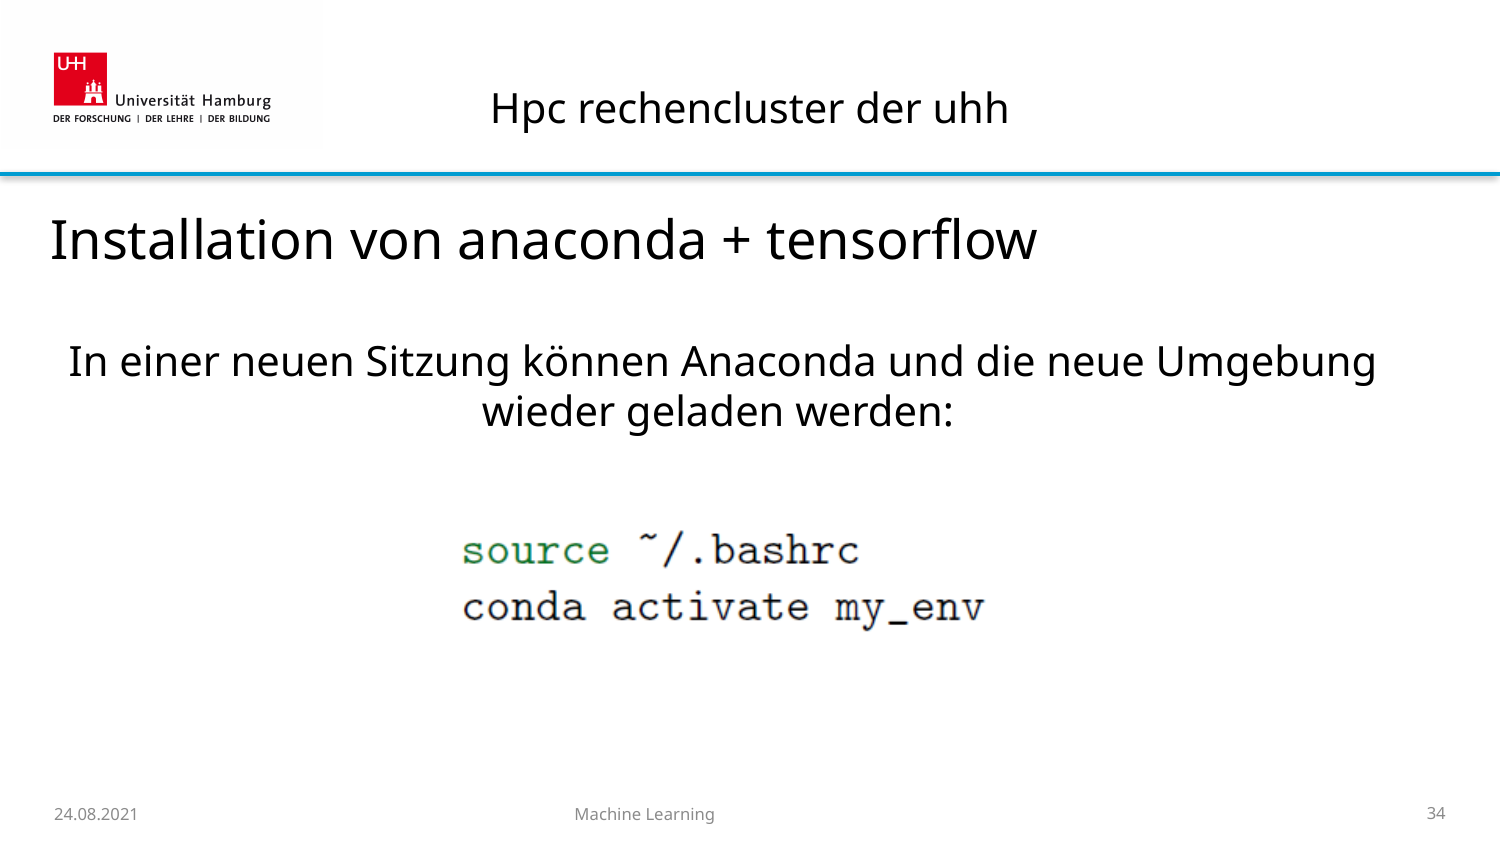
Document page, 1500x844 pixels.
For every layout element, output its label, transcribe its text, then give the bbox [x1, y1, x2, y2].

list Installation von anaconda + tensorflow [35, 197, 1406, 281]
slide_number 34 [1361, 788, 1446, 833]
footer Machine Learning [273, 788, 1016, 833]
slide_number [54, 788, 210, 833]
list In einer neuen Sitzung können Anaconda und die neue Umgebung wieder geladen werden: [35, 327, 1412, 765]
picture [448, 523, 998, 648]
title Hpc rechencluster der uhh [275, 91, 1225, 122]
picture [1, 0, 323, 149]
